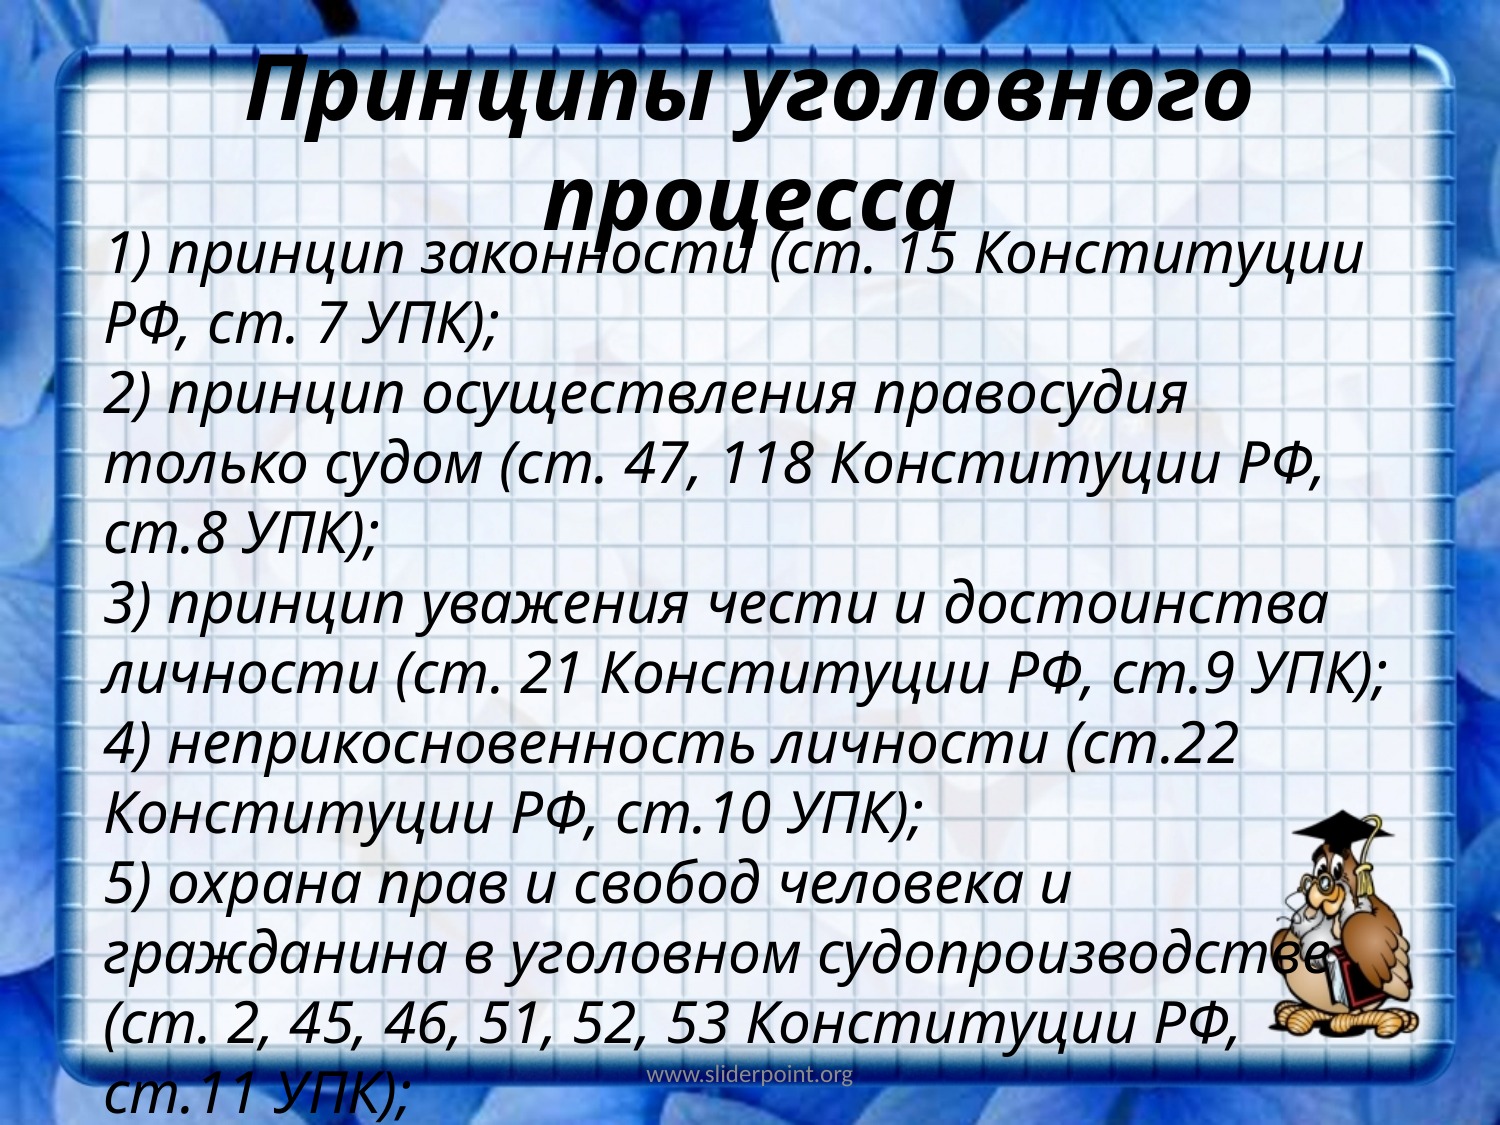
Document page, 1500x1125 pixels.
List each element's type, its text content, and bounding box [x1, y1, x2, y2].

text_box 1) принцип законности (ст. 15 Конституции РФ, ст. 7 УПК); 2) принцип осуществления правосудия только судом (ст. 47, 118 Конституции РФ, ст.8 УПК); 3) принцип уважения чести и достоинства личности (ст. 21 Конституции РФ, ст.9 УПК); 4) неприкосновенность личности (ст.22 Конституции РФ, ст.10 УПК); 5) охрана прав и свобод человека и гражданина в уголовном судопроизводстве (ст. 2, 45, 46, 51, 52, 53 Конституции РФ, ст.11 УПК); 6) неприкосновенность жилища (ст. 25 Конституции РФ, ст. 12 УПК); [88, 208, 1424, 1125]
title Принципы уголовного процесса [75, 45, 1425, 233]
picture [0, 0, 1500, 1125]
footer www.sliderpoint.org [512, 1042, 988, 1103]
